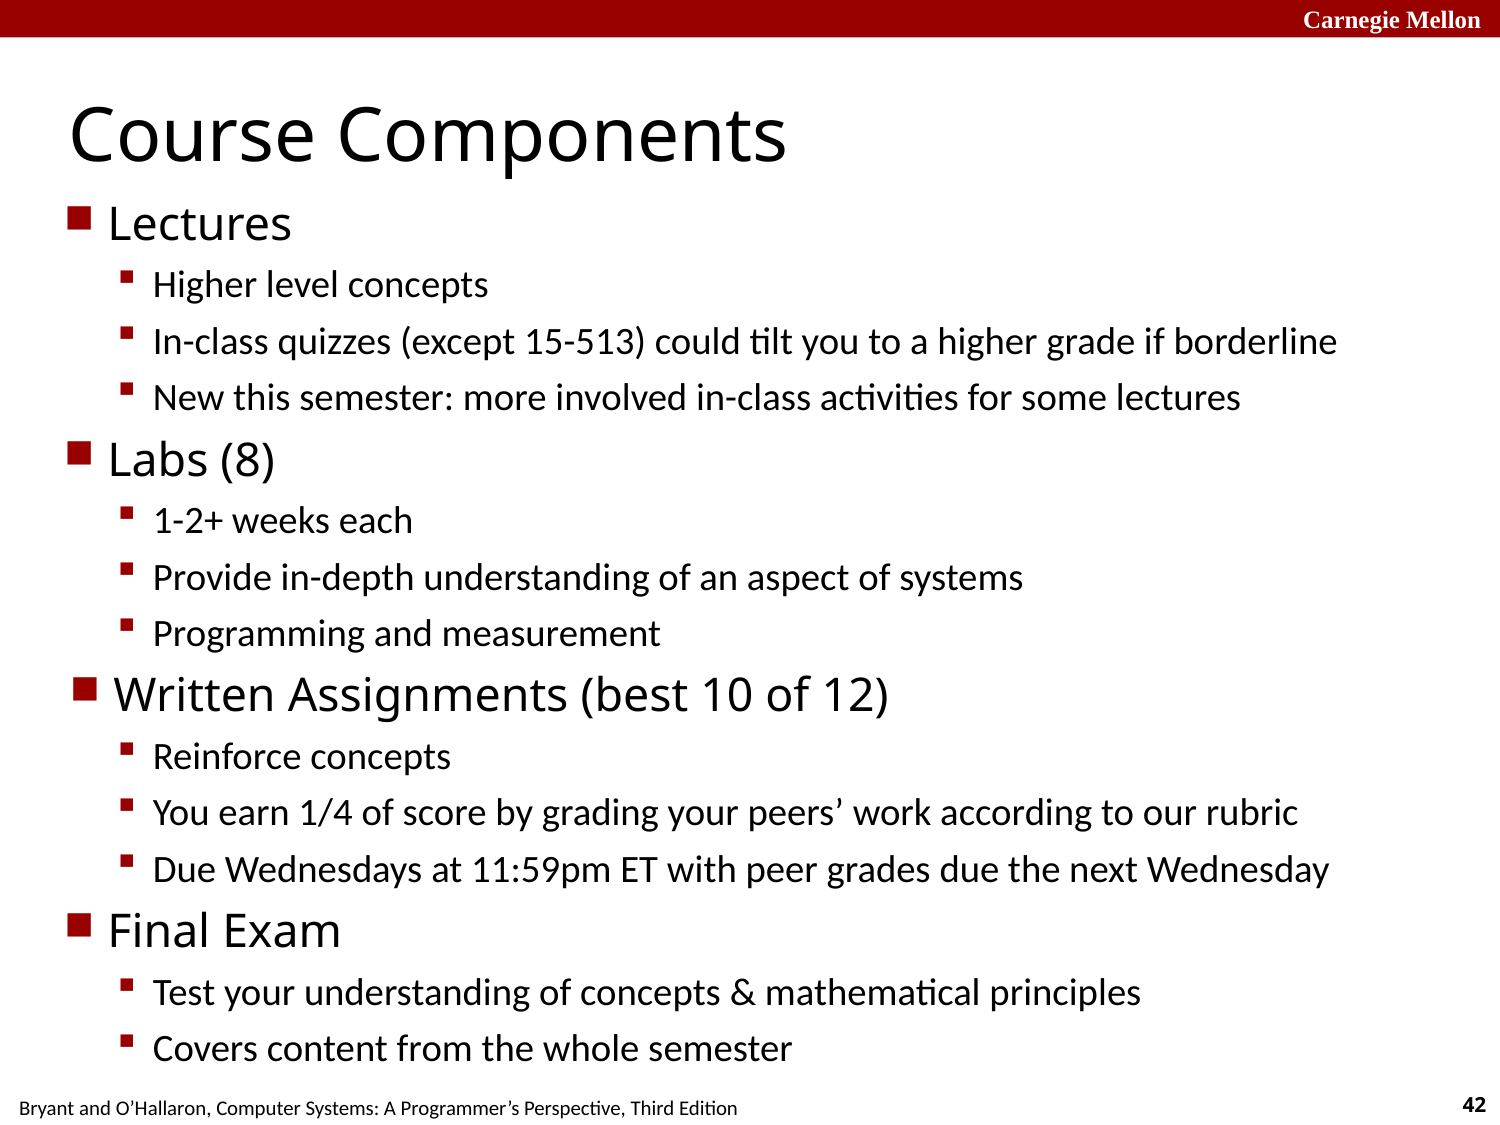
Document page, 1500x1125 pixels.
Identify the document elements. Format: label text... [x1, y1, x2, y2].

list Lectures Higher level concepts In-class quizzes (except 15-513) could tilt you to a higher grade if borderline New this semester: more involved in-class activities for some lectures Labs (8) 1-2+ weeks each Provide in-depth understanding of an aspect of systems Programming and measurement Written Assignments (best 10 of 12) Reinforce concepts You earn 1/4 of score by grading your peers’ work according to our rubric Due Wednesdays at 11:59pm ET with peer grades due the next Wednesday Final Exam Test your understanding of concepts & mathematical principles Covers content from the whole semester [62, 187, 1451, 1080]
title Course Components [62, 41, 1500, 222]
